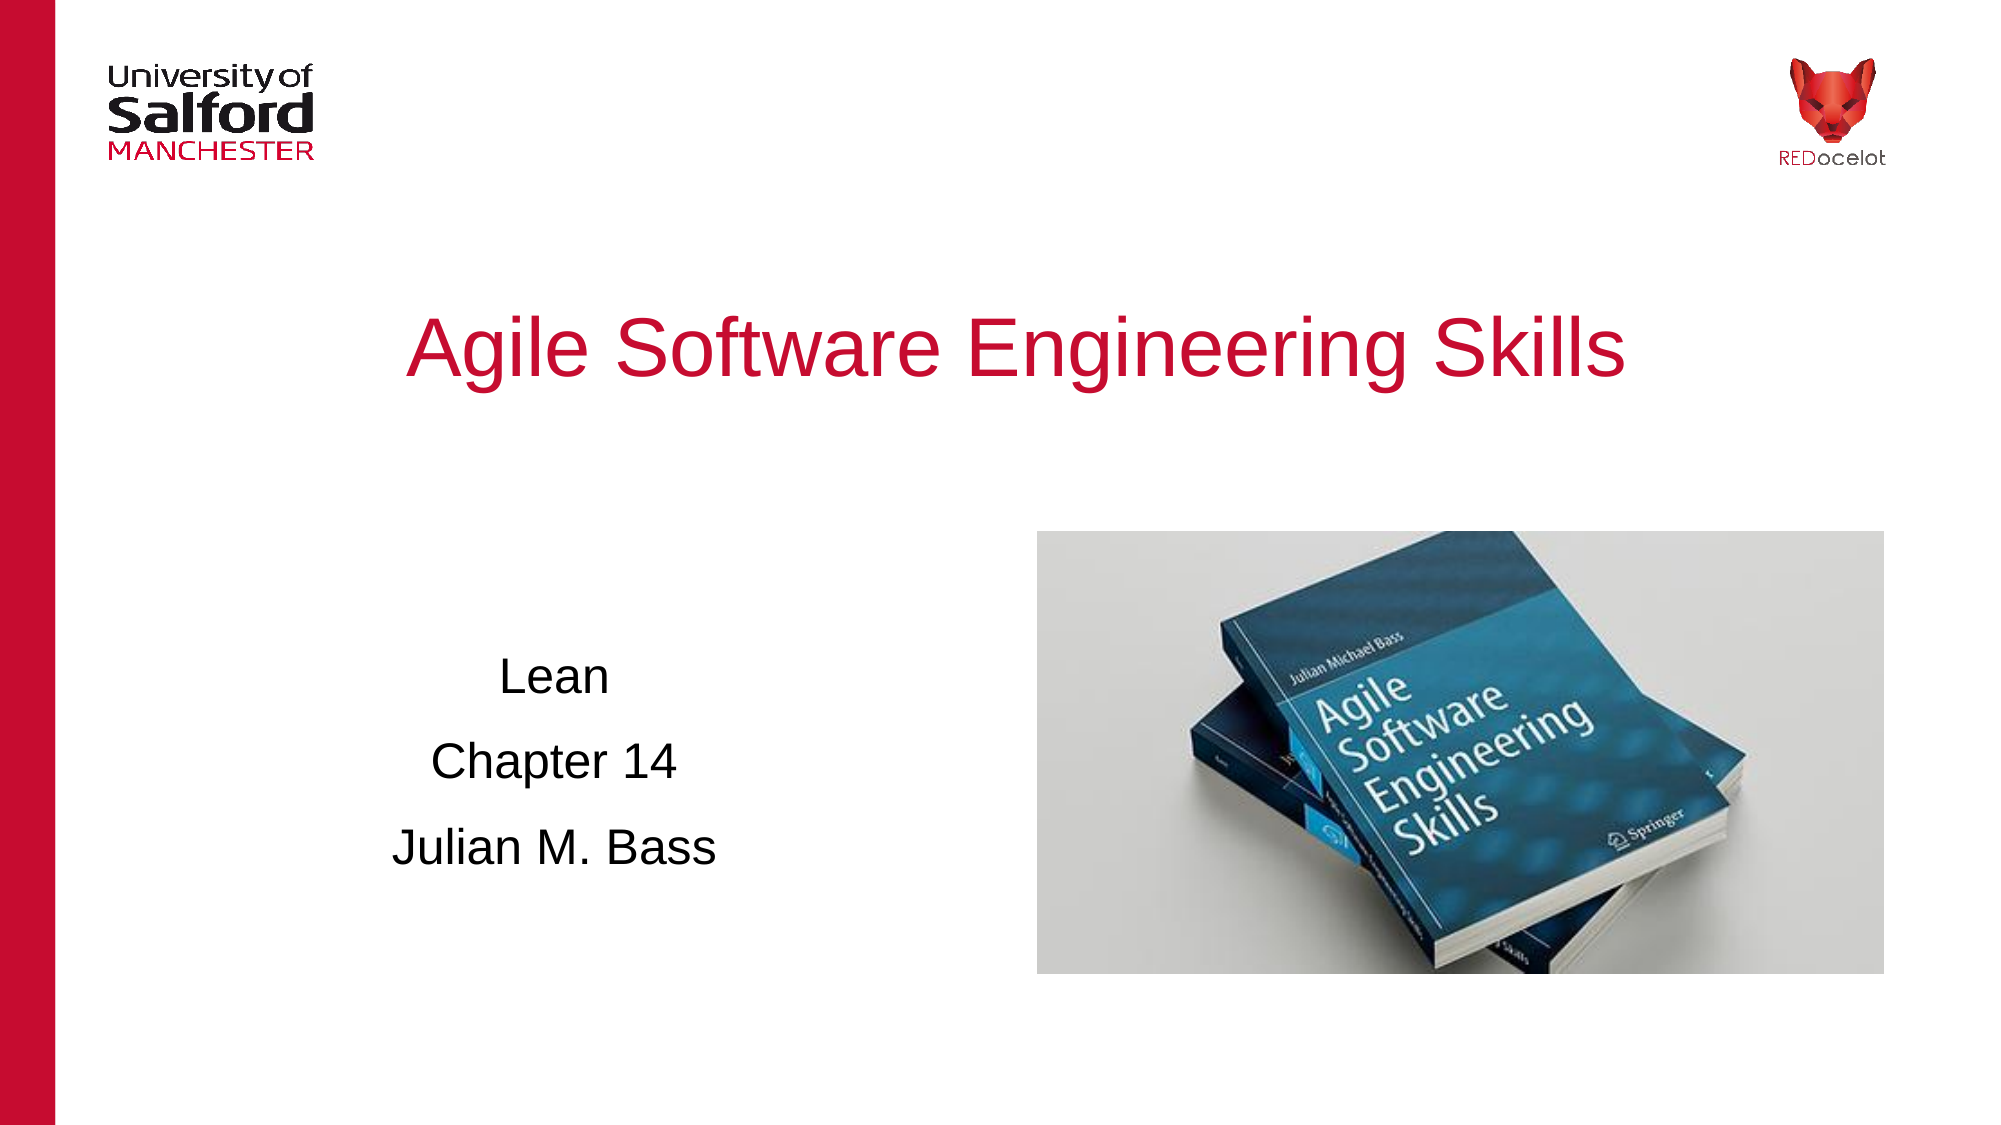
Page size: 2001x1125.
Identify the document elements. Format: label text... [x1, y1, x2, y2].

subtitle Lean Chapter 14 Julian M. Bass [227, 641, 882, 864]
picture [60, 27, 362, 196]
picture [1766, 43, 1899, 180]
title Agile Software Engineering Skills [150, 294, 1884, 405]
picture [1037, 531, 1884, 974]
